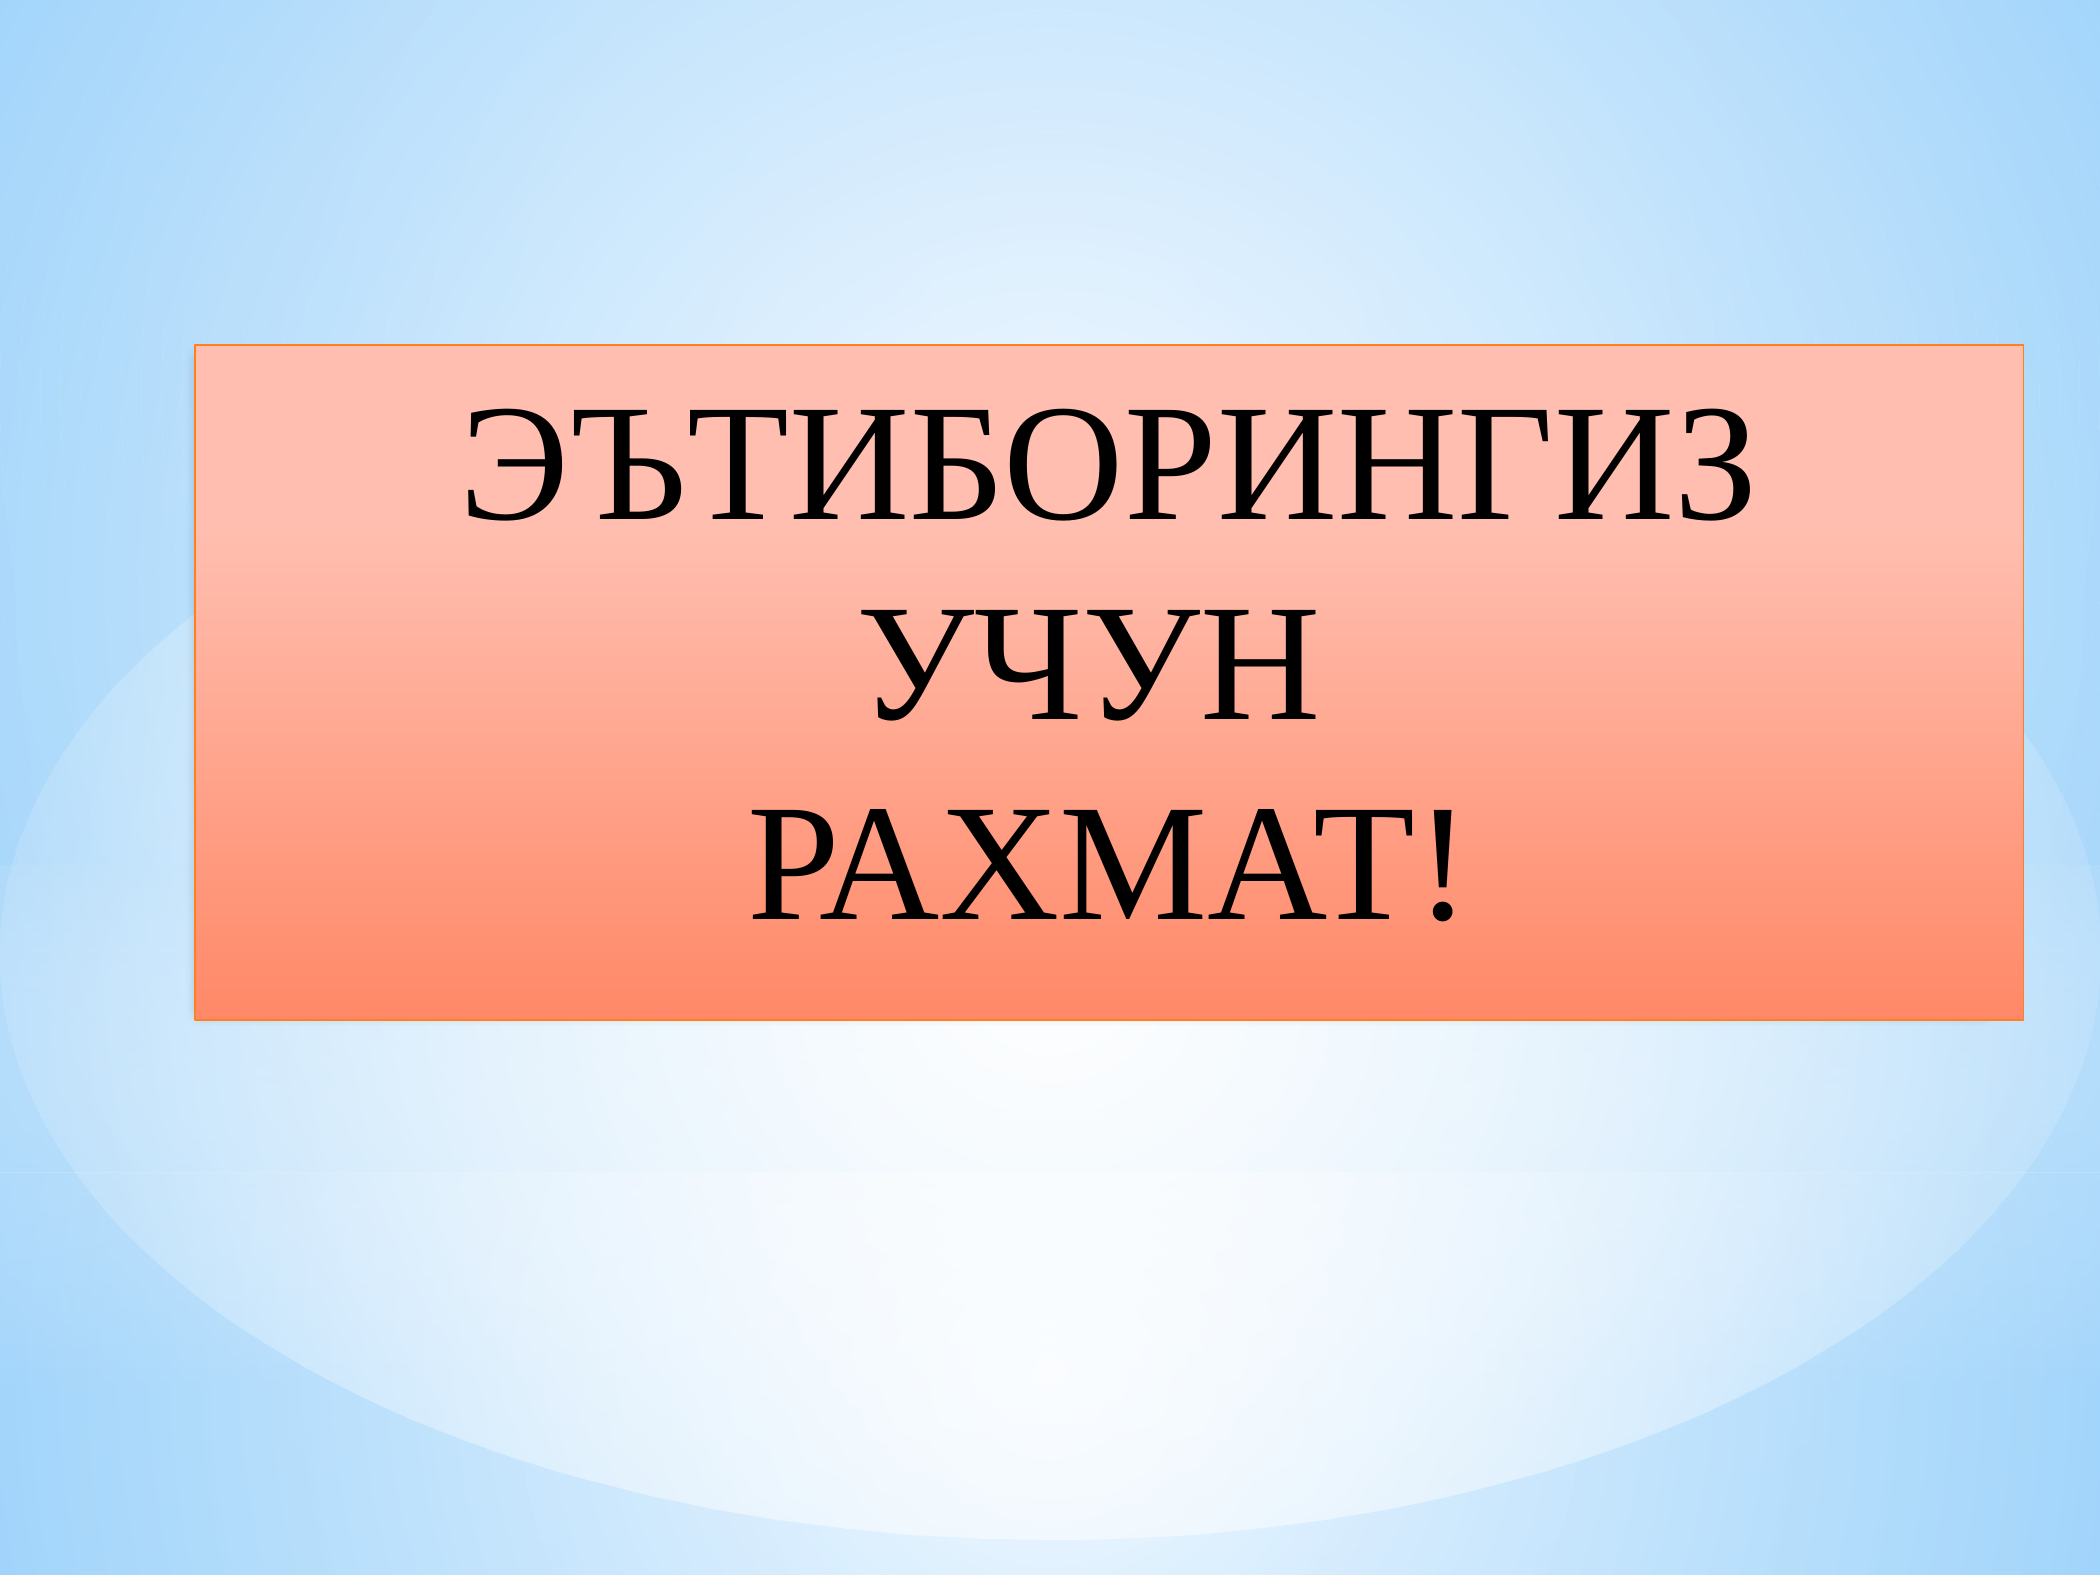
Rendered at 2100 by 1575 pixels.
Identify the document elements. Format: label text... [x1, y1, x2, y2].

text_box ЭЪТИБОРИНГИЗ УЧУН РАХМАТ! [194, 344, 2024, 1021]
